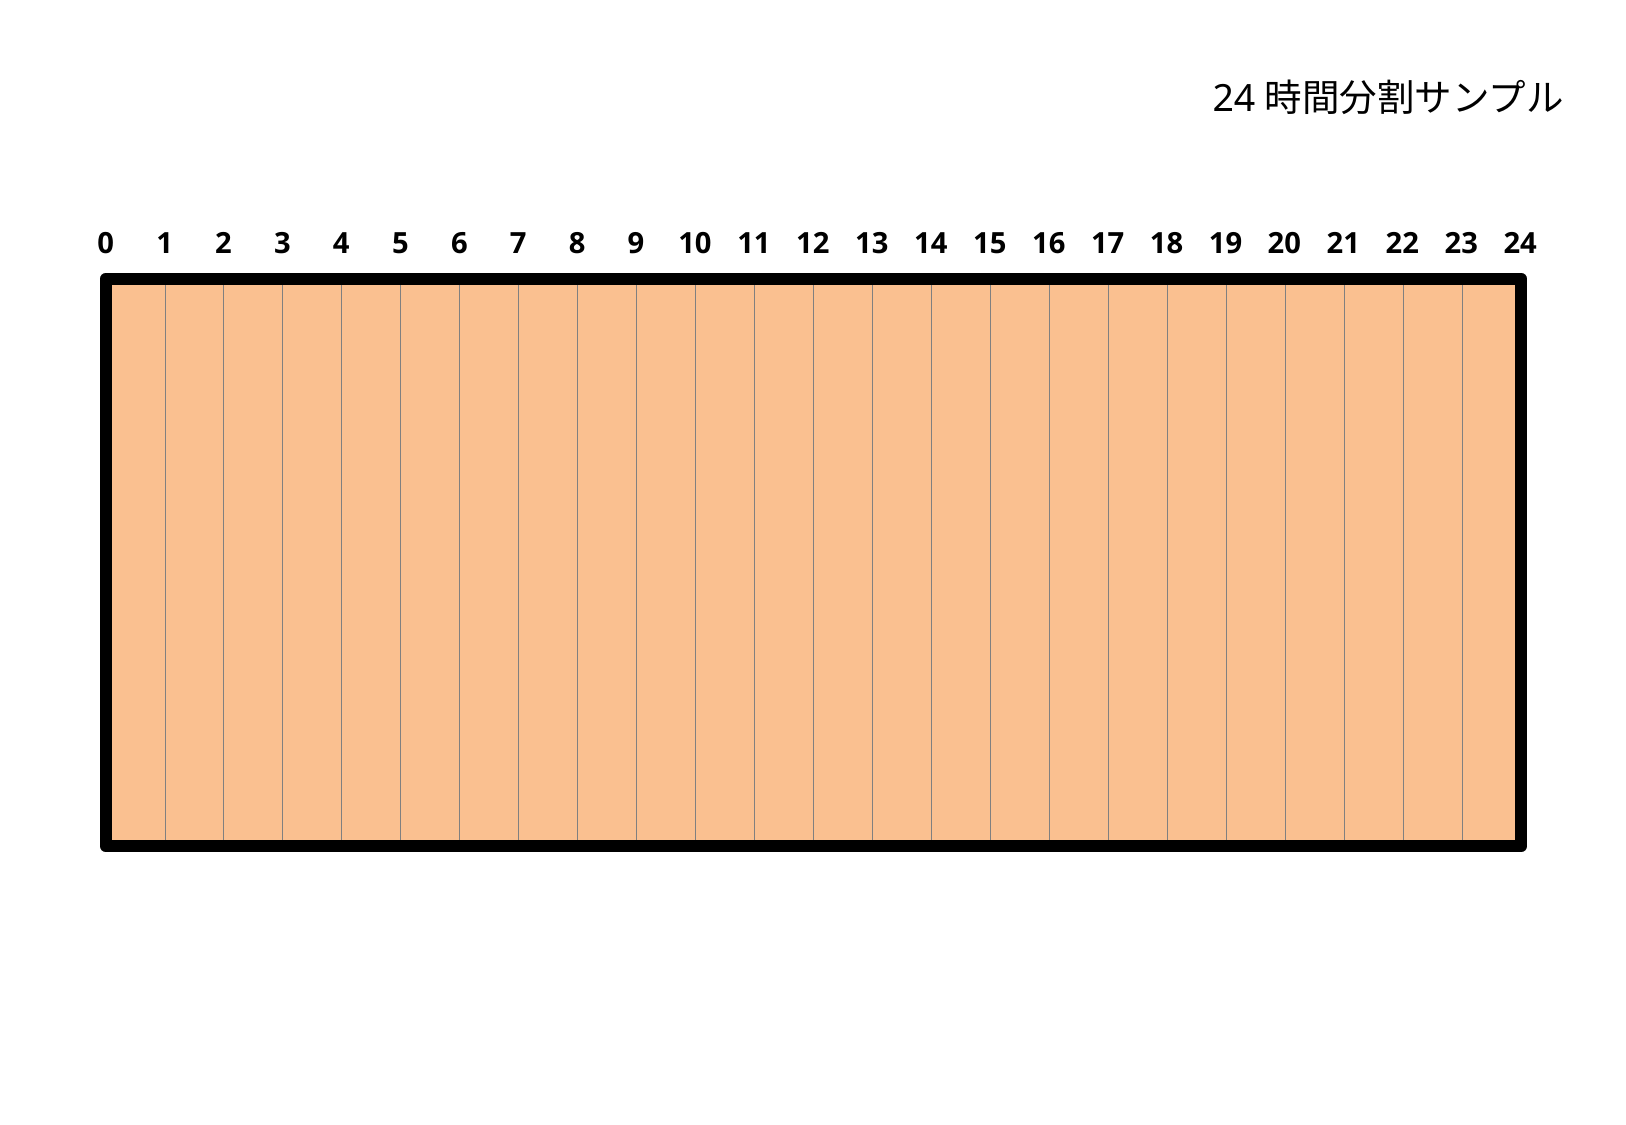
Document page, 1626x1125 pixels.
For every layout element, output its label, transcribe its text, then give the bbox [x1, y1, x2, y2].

text_box 14 [899, 217, 958, 268]
text_box 5 [377, 217, 424, 268]
text_box 19 [1193, 217, 1252, 268]
text_box 11 [722, 217, 781, 268]
text_box 8 [553, 217, 601, 268]
text_box 6 [436, 217, 483, 268]
text_box 24時間分割サンプル [1197, 66, 1579, 127]
text_box 18 [1135, 217, 1193, 268]
text_box 20 [1252, 217, 1311, 268]
text_box 12 [781, 217, 840, 268]
text_box 4 [318, 217, 365, 268]
text_box 0 [82, 217, 129, 268]
text_box 16 [1017, 217, 1076, 268]
text_box 9 [612, 217, 660, 268]
text_box 10 [663, 217, 722, 268]
text_box 21 [1311, 217, 1370, 268]
text_box 22 [1370, 217, 1429, 268]
text_box 17 [1076, 217, 1135, 268]
text_box [104, 277, 1523, 848]
text_box 24 [1488, 217, 1552, 268]
text_box 15 [958, 217, 1017, 268]
text_box 23 [1429, 217, 1488, 268]
text_box 1 [141, 217, 188, 268]
text_box 7 [495, 217, 542, 268]
text_box 13 [840, 217, 899, 268]
text_box 2 [200, 217, 247, 268]
text_box 3 [259, 217, 306, 268]
